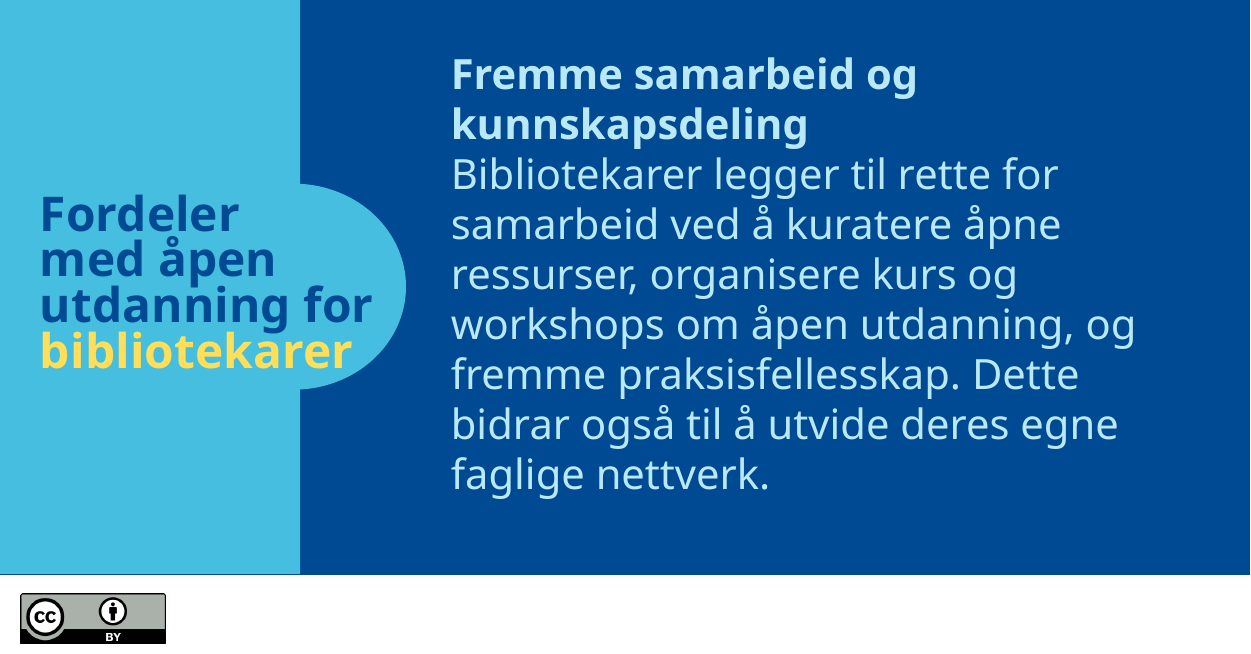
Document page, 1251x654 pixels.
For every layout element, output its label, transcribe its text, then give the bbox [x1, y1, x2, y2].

text_box Fremme samarbeid og kunnskapsdeling Bibliotekarer legger til rette for samarbeid ved å kuratere åpne ressurser, organisere kurs og workshops om åpen utdanning, og fremme praksisfellesskap. Dette bidrar også til å utvide deres egne faglige nettverk. [438, 35, 1201, 511]
picture [20, 592, 166, 645]
text_box [0, 0, 301, 574]
text_box [0, 582, 1250, 654]
text_box Fordeler med åpen utdanning for bibliotekarer [24, 179, 420, 393]
